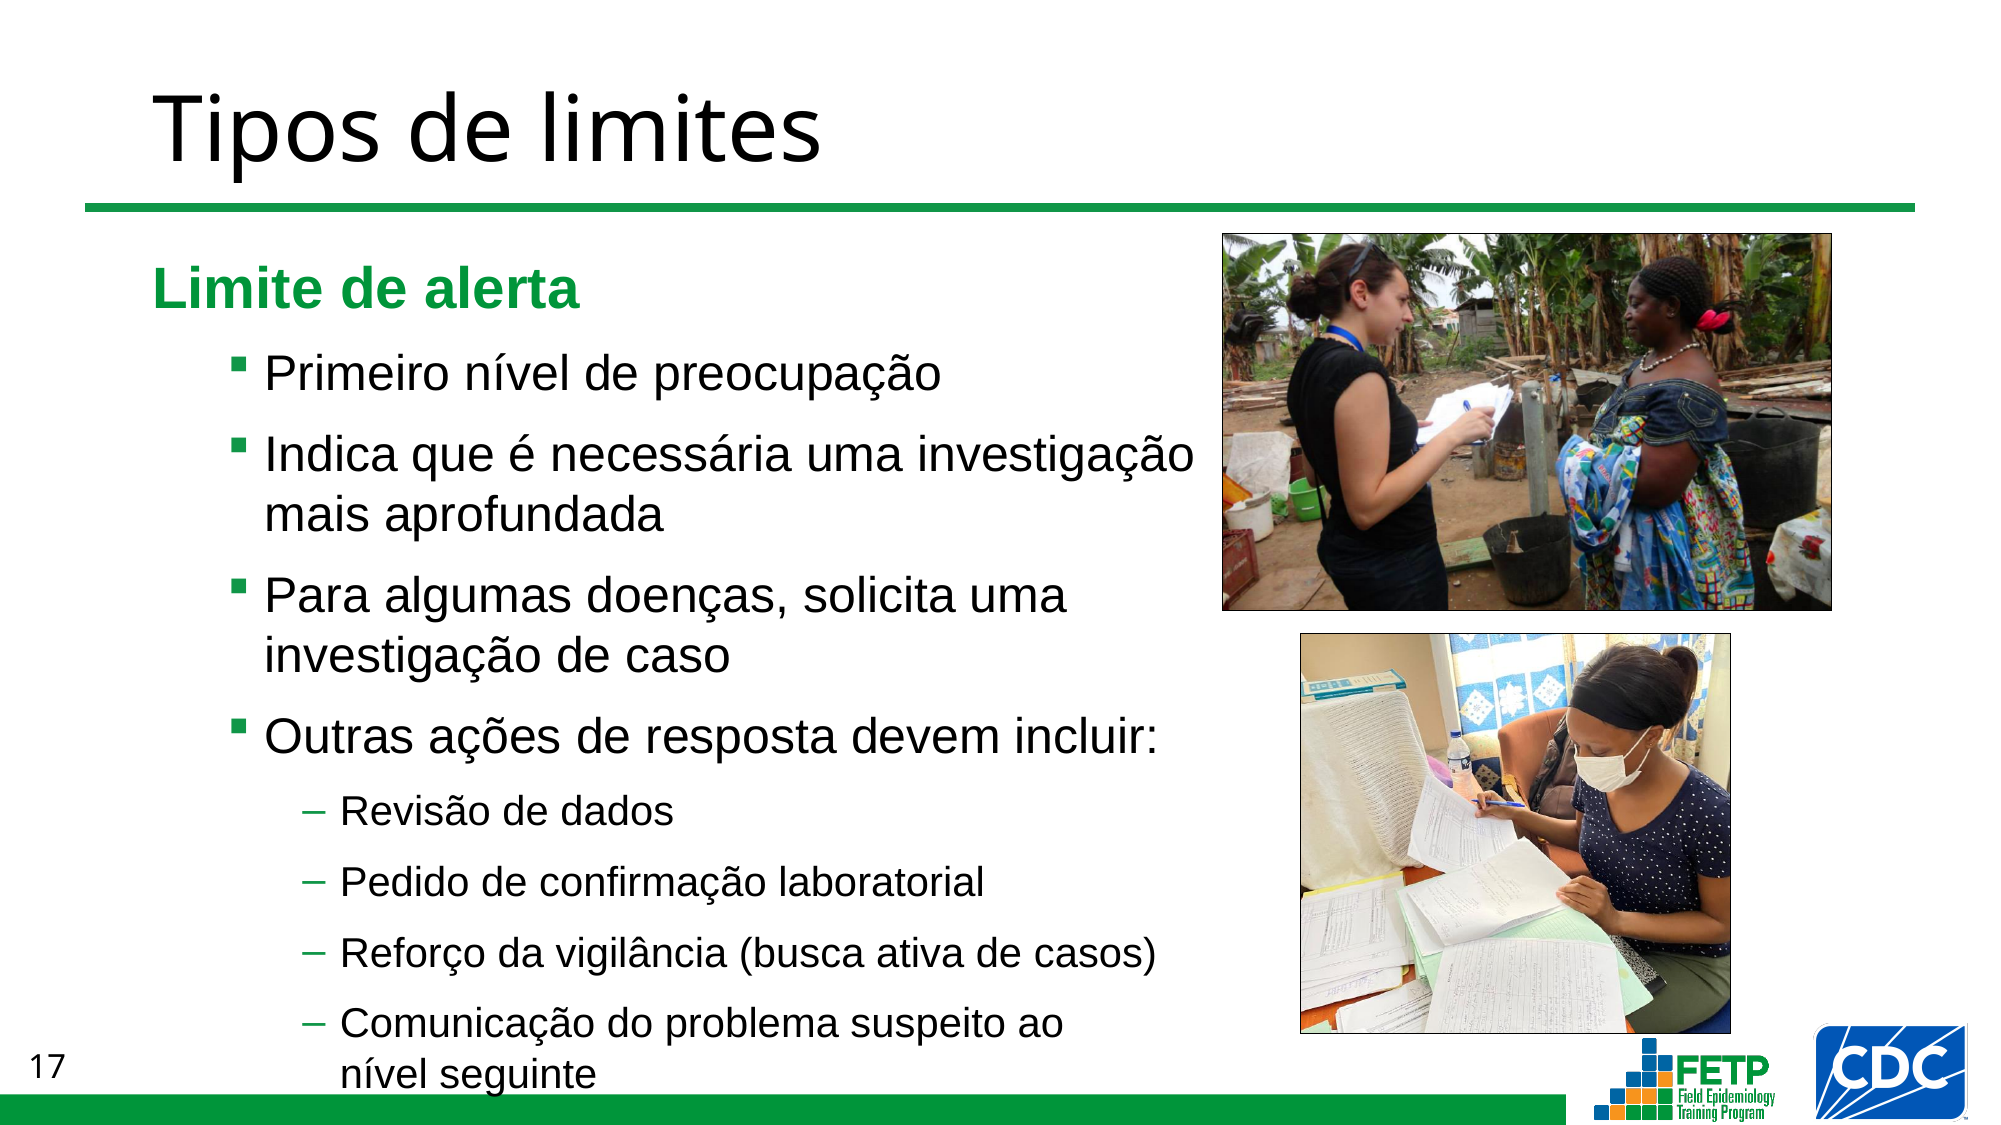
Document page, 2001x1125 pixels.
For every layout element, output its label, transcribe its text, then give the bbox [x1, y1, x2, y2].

title Tipos de limites [137, 75, 1863, 207]
picture [1300, 632, 1731, 1034]
list Limite de alerta Primeiro nível de preocupação Indica que é necessária uma investigação mais aprofundada Para algumas doenças, solicita uma investigação de caso Outras ações de resposta devem incluir: Revisão de dados Pedido de confirmação laboratorial Reforço da vigilância (busca ativa de casos) Comunicação do problema suspeito ao nível seguinte [137, 242, 1222, 1004]
picture [1221, 233, 1832, 611]
picture [1813, 1023, 1968, 1122]
picture [1594, 1038, 1775, 1122]
